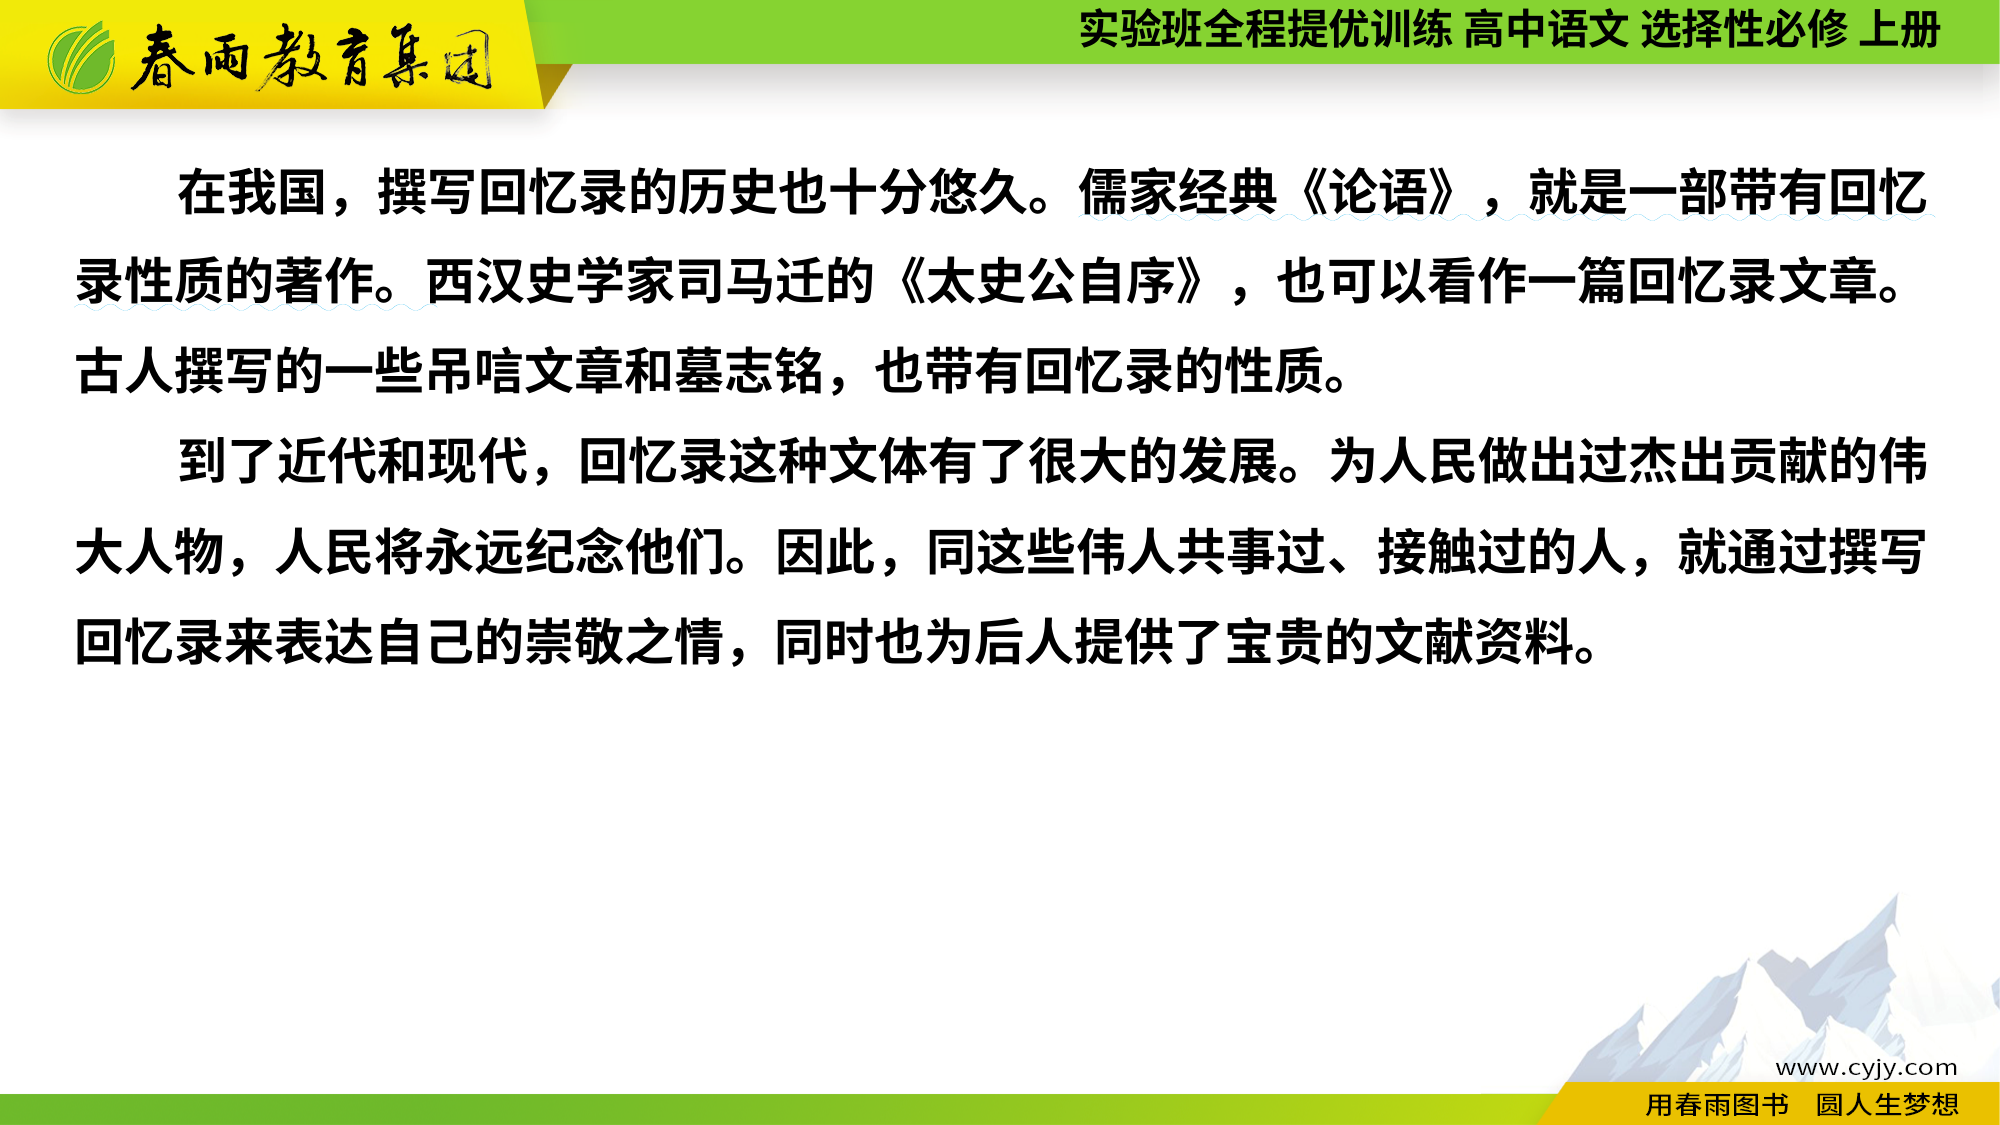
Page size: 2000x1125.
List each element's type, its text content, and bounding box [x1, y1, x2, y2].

list 在我国，撰写回忆录的历史也十分悠久。儒家经典《论语》，就是一部带有回忆录性质的著作。西汉史学家司马迁的《太史公自序》，也可以看作一篇回忆录文章。古人撰写的一些吊唁文章和墓志铭，也带有回忆录的性质。 到了近代和现代，回忆录这种文体有了很大的发展。为人民做出过杰出贡献的伟大人物，人民将永远纪念他们。因此，同这些伟人共事过、接触过的人，就通过撰写回忆录来表达自己的崇敬之情，同时也为后人提供了宝贵的文献资料。 [59, 122, 1944, 683]
picture [0, 0, 2000, 1125]
